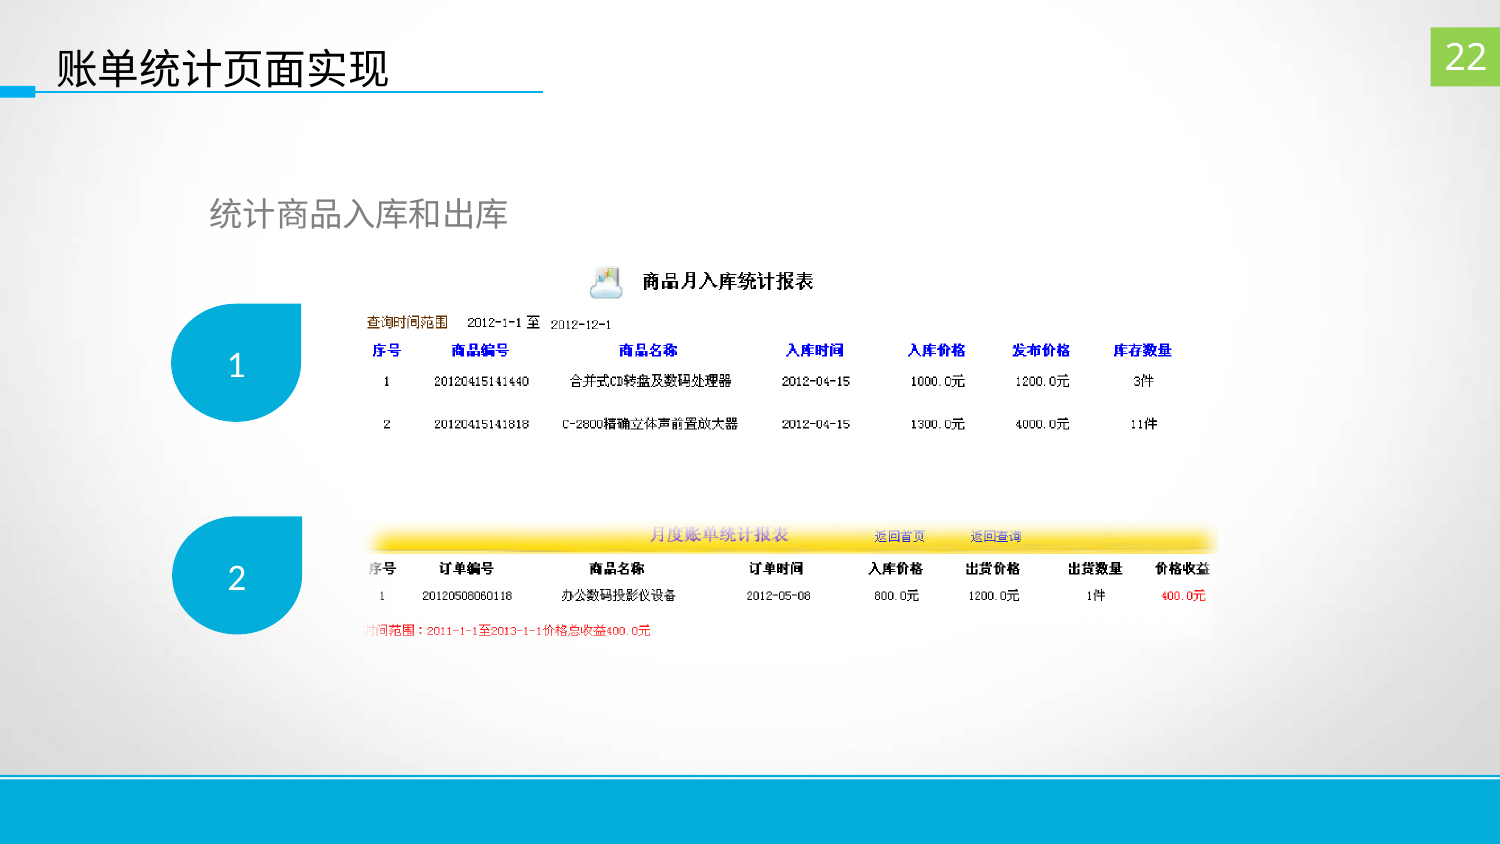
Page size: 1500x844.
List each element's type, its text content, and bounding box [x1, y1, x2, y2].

text_box 统计商品入库和出库 [194, 185, 621, 241]
picture [0, 0, 1500, 774]
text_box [1426, 25, 1500, 87]
text_box [0, 85, 36, 98]
text_box 2 [170, 514, 305, 637]
text_box 账单统计页面实现 [41, 32, 644, 101]
text_box 1 [169, 301, 304, 424]
